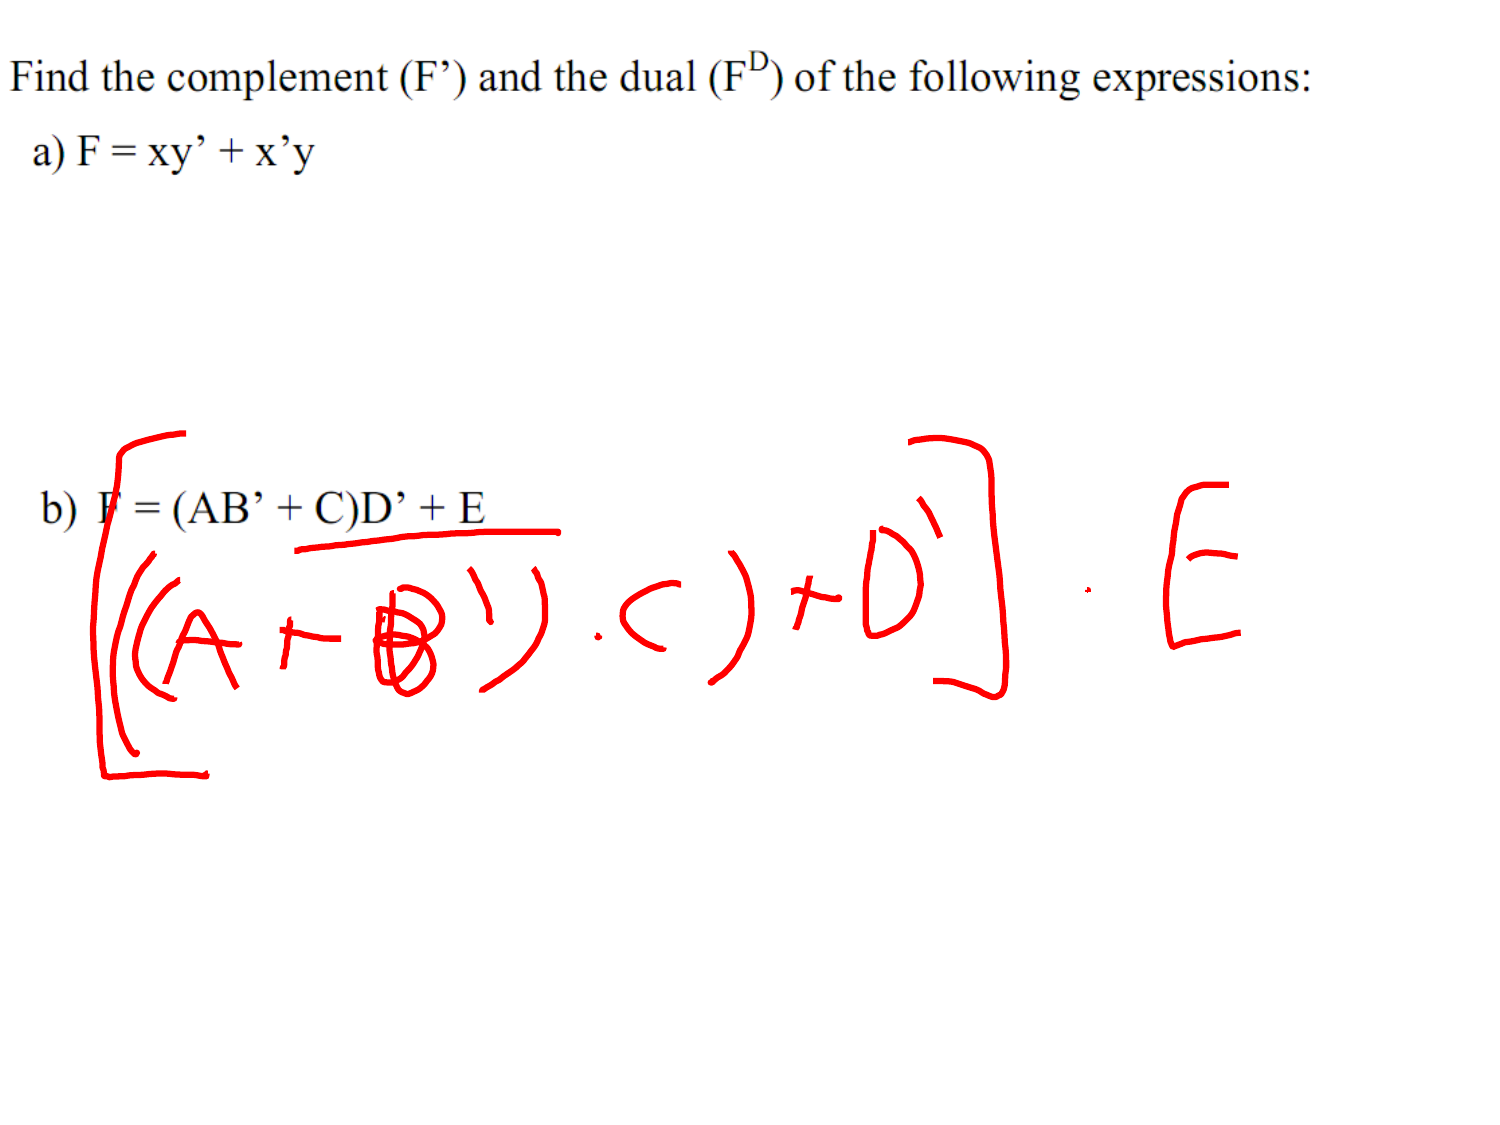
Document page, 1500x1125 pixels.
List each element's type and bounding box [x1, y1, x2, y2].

text_box [92, 433, 1241, 778]
picture [0, 49, 1351, 198]
picture [24, 474, 92, 554]
